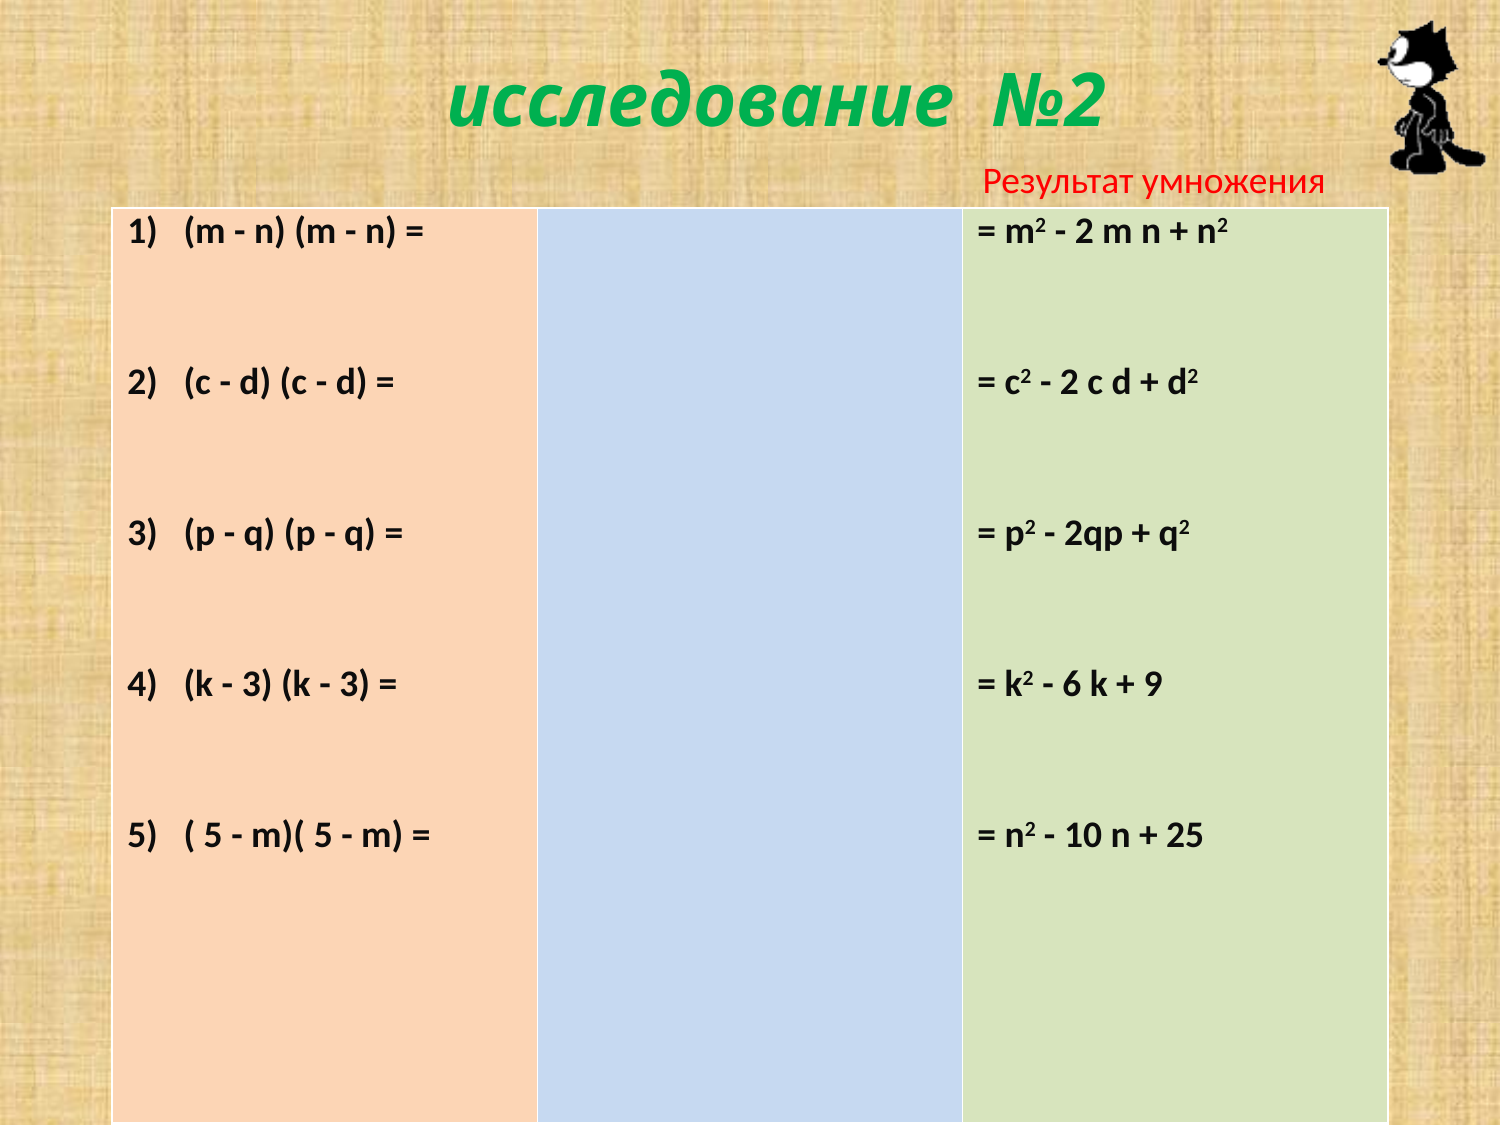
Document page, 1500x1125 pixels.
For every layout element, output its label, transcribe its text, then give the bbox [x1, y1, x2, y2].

table_header (m - n) (m - n) = (c - d) (c - d) = 3) (p - q) (p - q) = 4) (k - 3) (k - 3) = 5) ( 5 - m)( 5 - m) = [113, 209, 537, 1122]
text_box Результат умножения [950, 148, 1365, 209]
picture [0, 0, 1500, 1125]
table_header [538, 209, 962, 1122]
table_header = m2 - 2 m n + n2 = c2 - 2 c d + d2 = p2 - 2qp + q2 = k2 - 6 k + 9 = n2 - 10 n + 25 [963, 209, 1387, 1122]
title исследование №2 [75, 45, 1016, 149]
